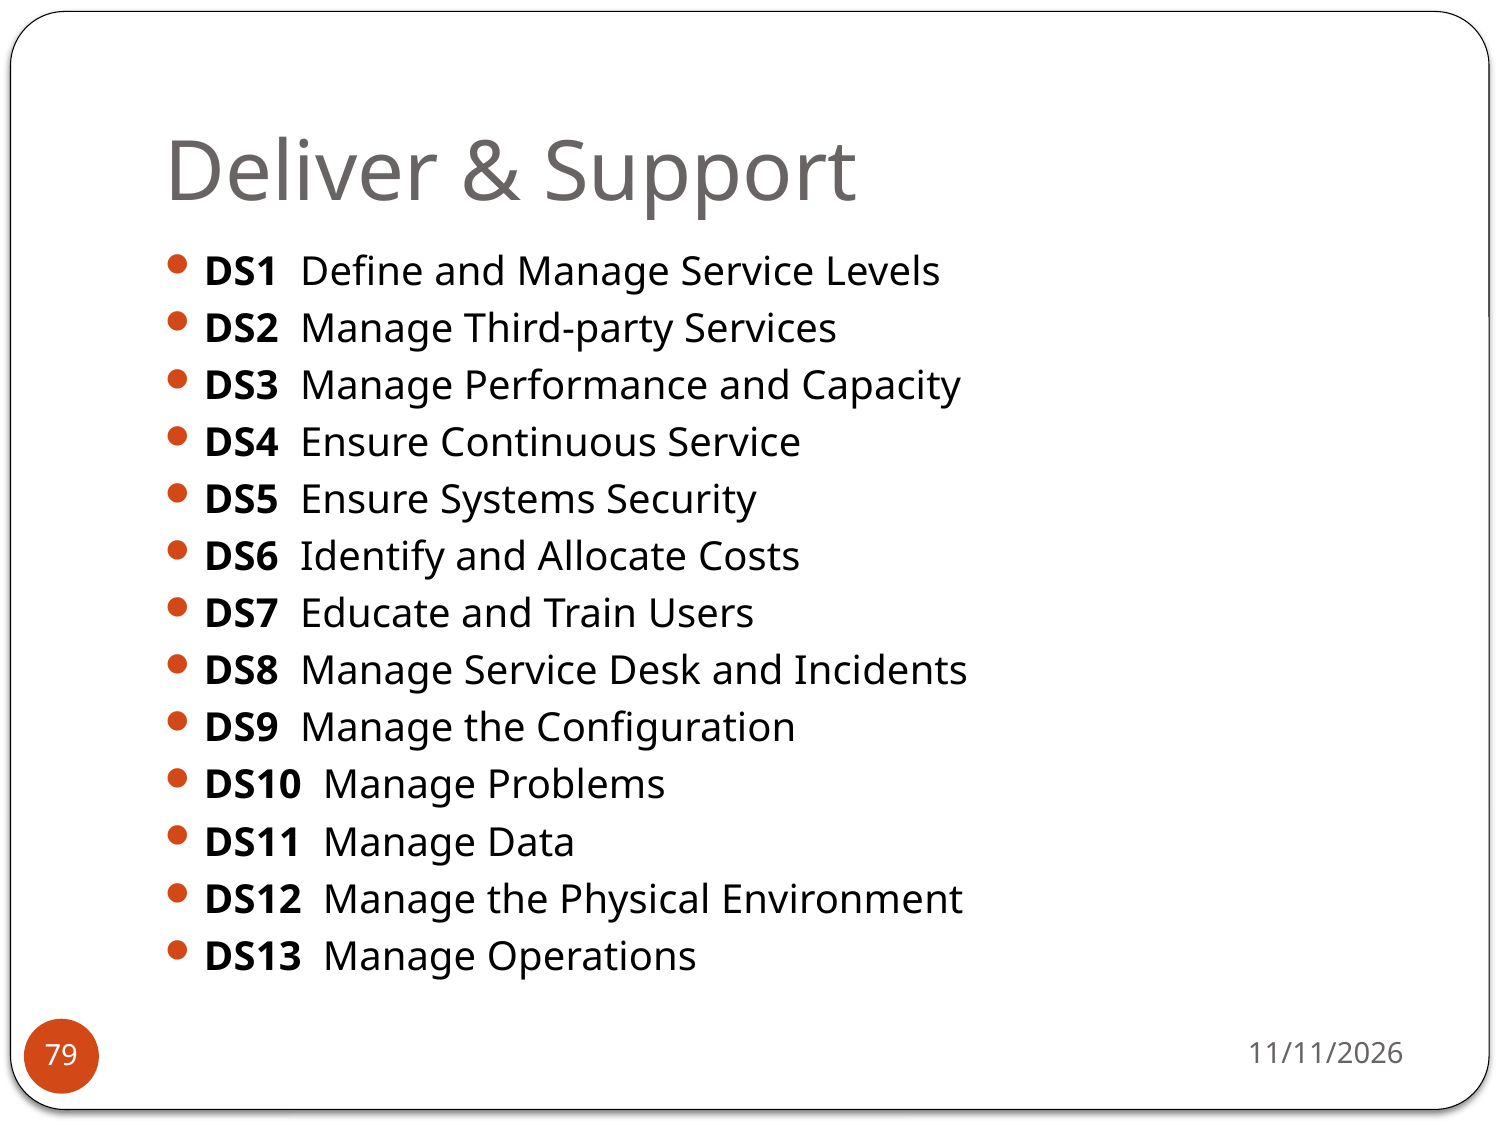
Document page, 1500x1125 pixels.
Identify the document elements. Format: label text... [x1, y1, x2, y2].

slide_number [1012, 1015, 1419, 1094]
slide_number 79 [23, 1018, 99, 1094]
title Deliver & Support [150, 45, 1425, 233]
list DS1 Define and Manage Service Levels DS2 Manage Third-party Services DS3 Manage Performance and Capacity DS4 Ensure Continuous Service DS5 Ensure Systems Security DS6 Identify and Allocate Costs DS7 Educate and Train Users DS8 Manage Service Desk and Incidents DS9 Manage the Configuration DS10 Manage Problems DS11 Manage Data DS12 Manage the Physical Environment DS13 Manage Operations [150, 237, 1425, 988]
